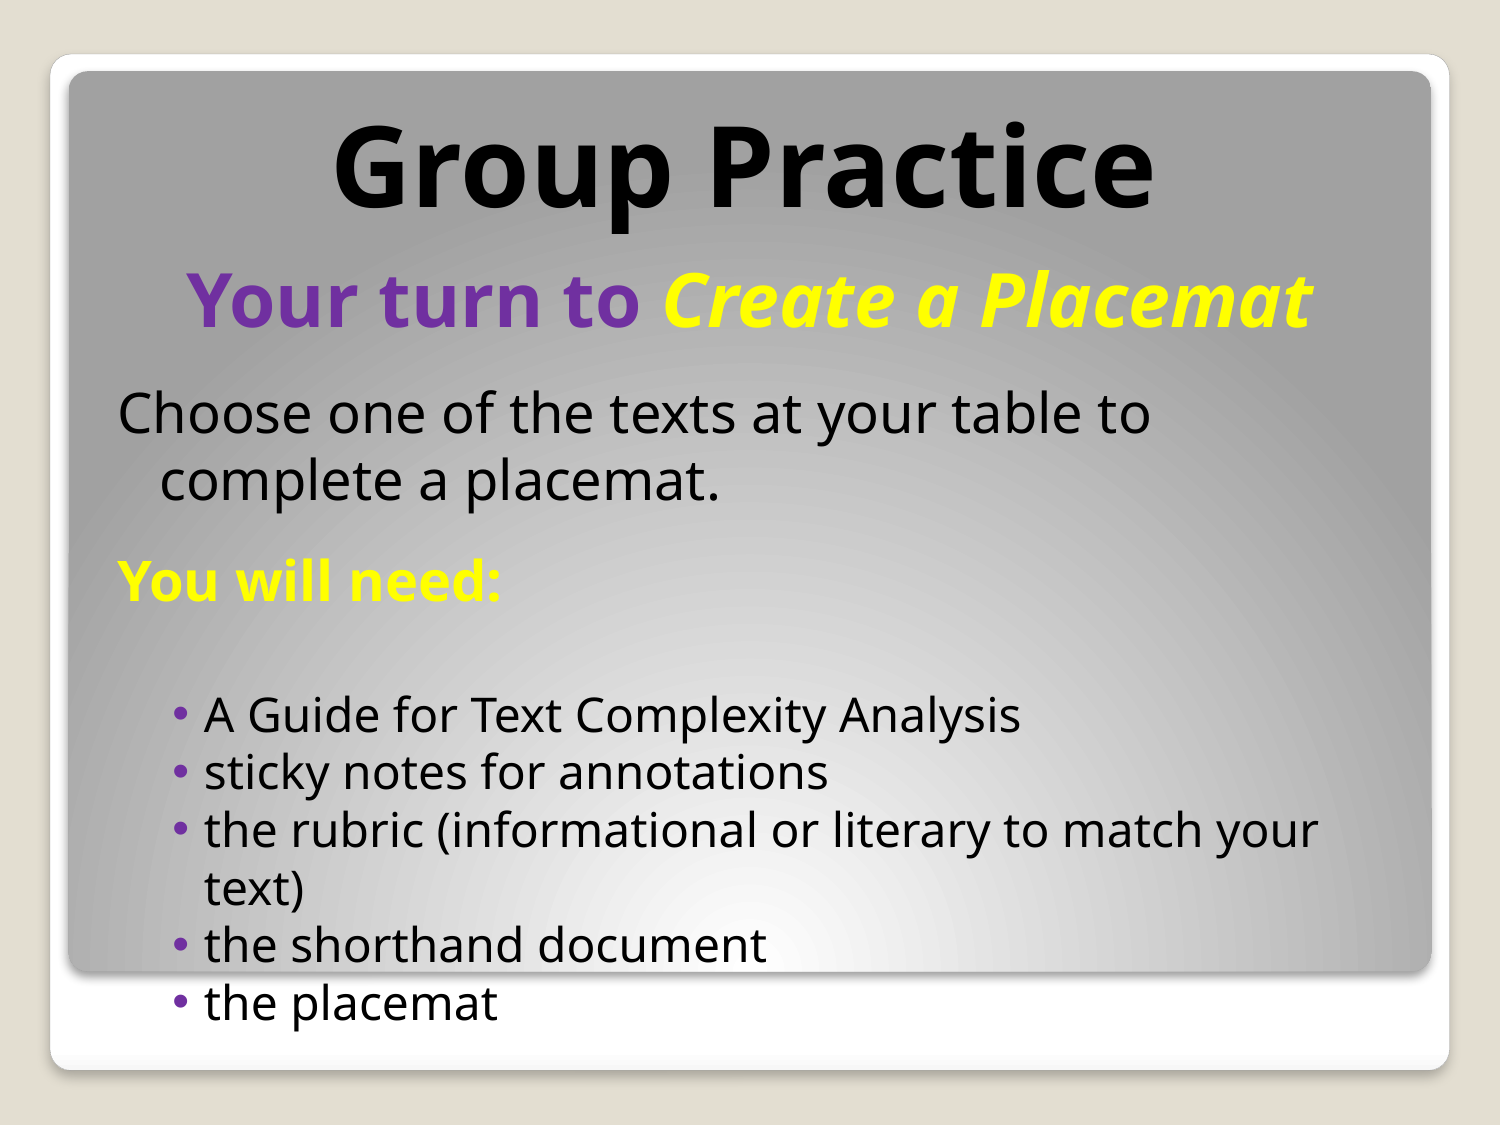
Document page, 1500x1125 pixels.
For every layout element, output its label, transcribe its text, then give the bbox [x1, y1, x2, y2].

list Choose one of the texts at your table to complete a placemat. You will need: A Guide for Text Complexity Analysis sticky notes for annotations the rubric (informational or literary to match your text) the shorthand document the placemat [87, 362, 1413, 1038]
title Your turn to Create a Placemat [87, 187, 1413, 350]
text_box Group Practice [112, 87, 1375, 238]
